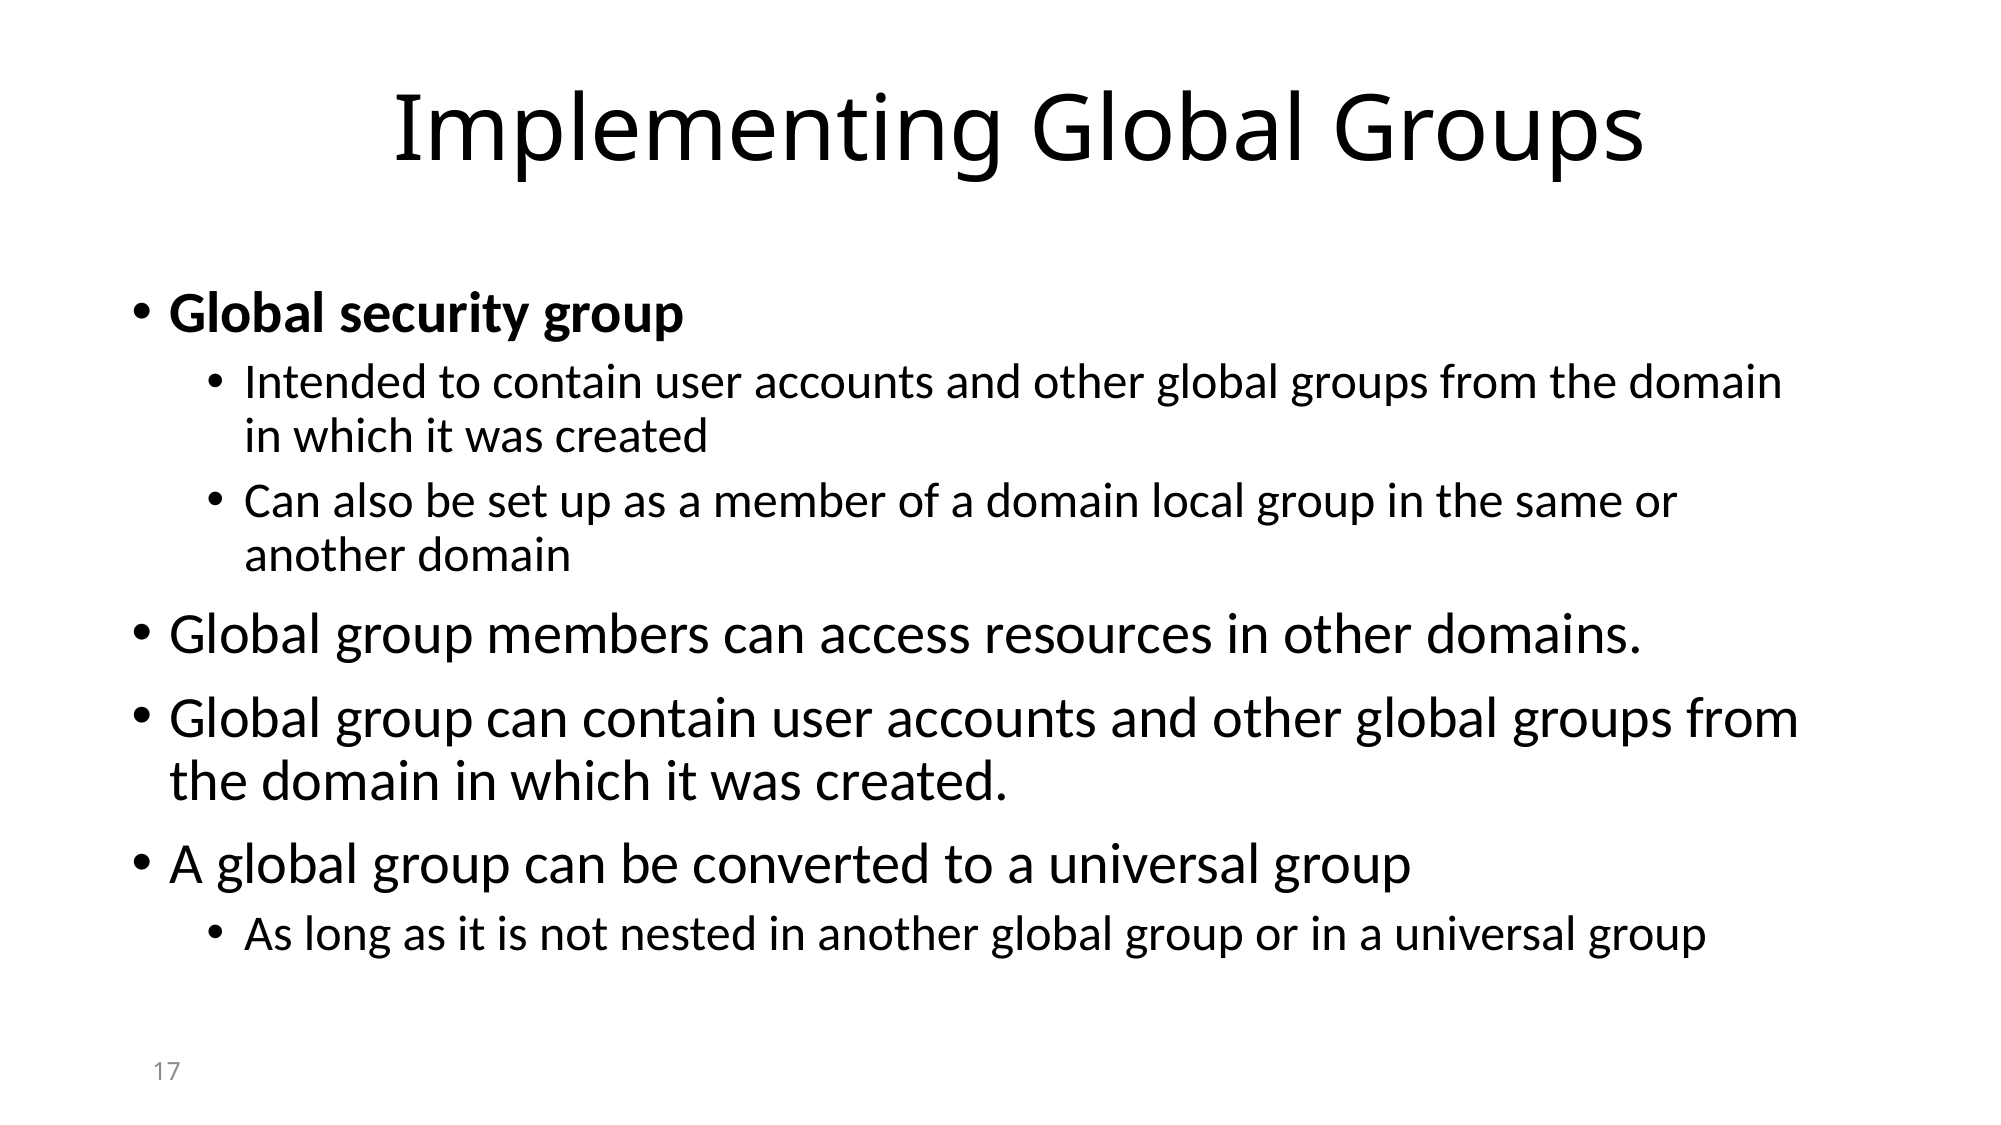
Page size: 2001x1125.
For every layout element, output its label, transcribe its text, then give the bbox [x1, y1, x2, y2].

slide_number 17 [137, 1042, 588, 1103]
list Global security group Intended to contain user accounts and other global groups from the domain in which it was created Can also be set up as a member of a domain local group in the same or another domain Global group members can access resources in other domains. Global group can contain user accounts and other global groups from the domain in which it was created. A global group can be converted to a universal group As long as it is not nested in another global group or in a universal group [116, 275, 1846, 1025]
title Implementing Global Groups [337, 37, 1663, 225]
